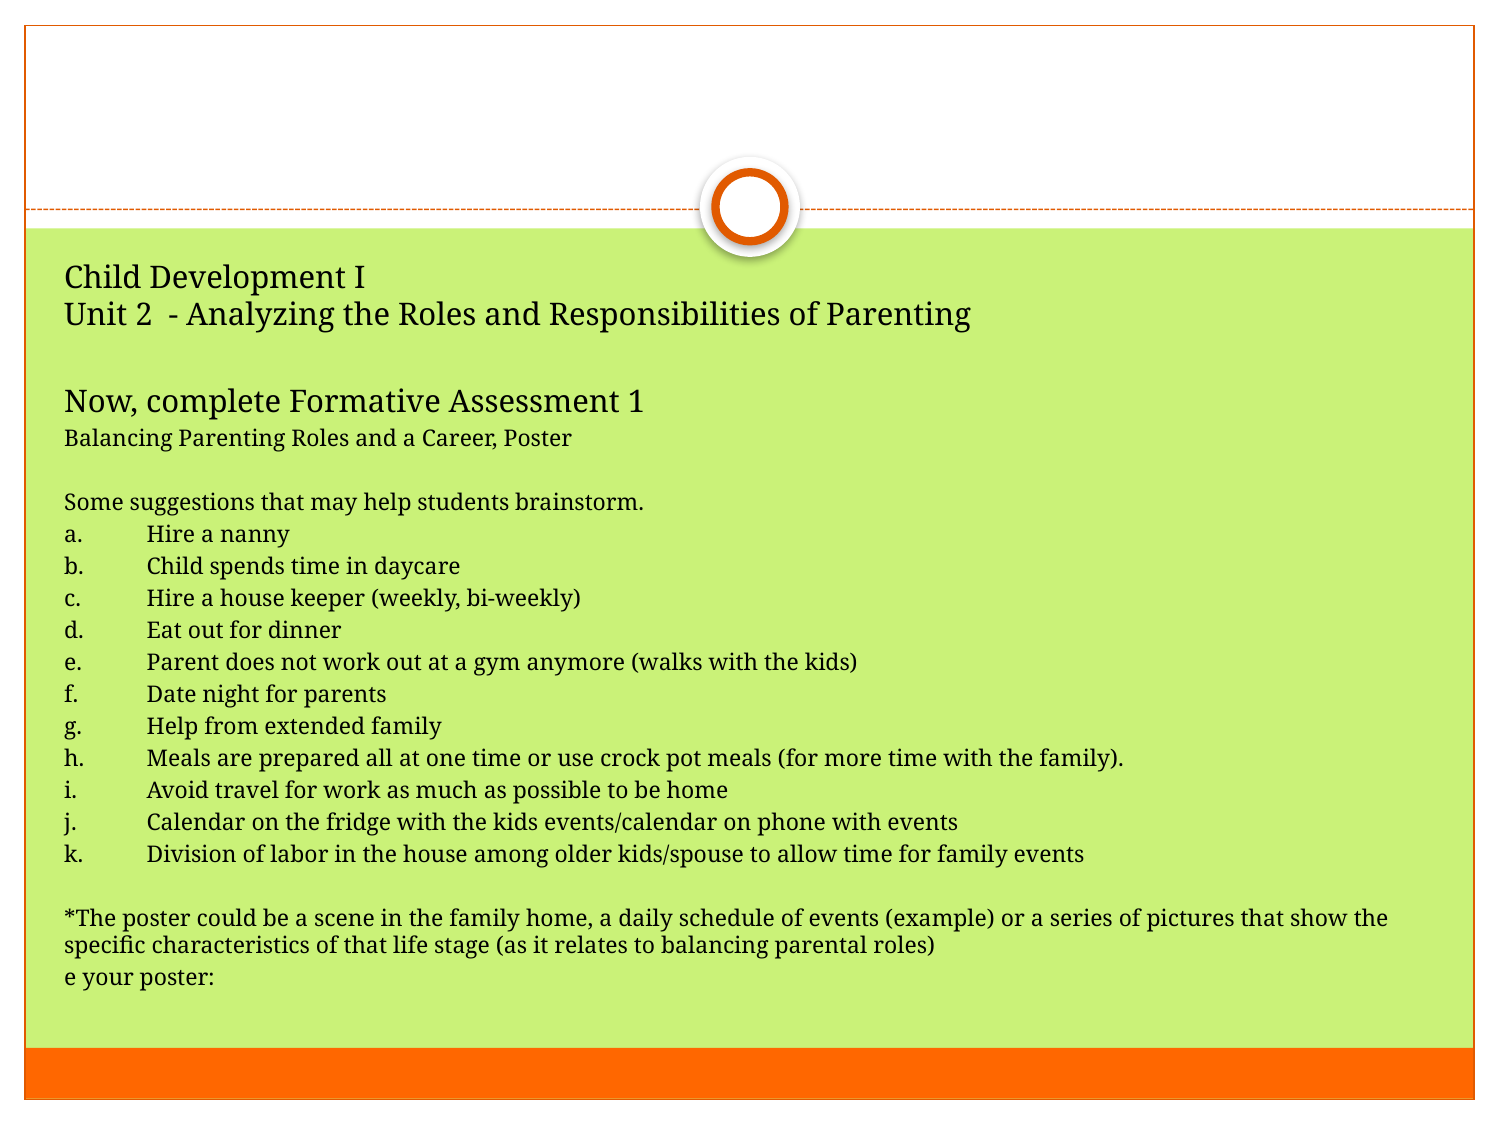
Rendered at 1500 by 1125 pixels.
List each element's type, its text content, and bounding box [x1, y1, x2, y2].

list Child Development I Unit 2 - Analyzing the Roles and Responsibilities of Parenting Now, complete Formative Assessment 1 Balancing Parenting Roles and a Career, Poster Some suggestions that may help students brainstorm. a. Hire a nanny b. Child spends time in daycare c. Hire a house keeper (weekly, bi-weekly) d. Eat out for dinner e. Parent does not work out at a gym anymore (walks with the kids) f. Date night for parents g. Help from extended family h. Meals are prepared all at one time or use crock pot meals (for more time with the family). i. Avoid travel for work as much as possible to be home j. Calendar on the fridge with the kids events/calendar on phone with events k. Division of labor in the house among older kids/spouse to allow time for family events *The poster could be a scene in the family home, a daily schedule of events (example) or a series of pictures that show the specific characteristics of that life stage (as it relates to balancing parental roles) e your poster: [49, 250, 1445, 1001]
